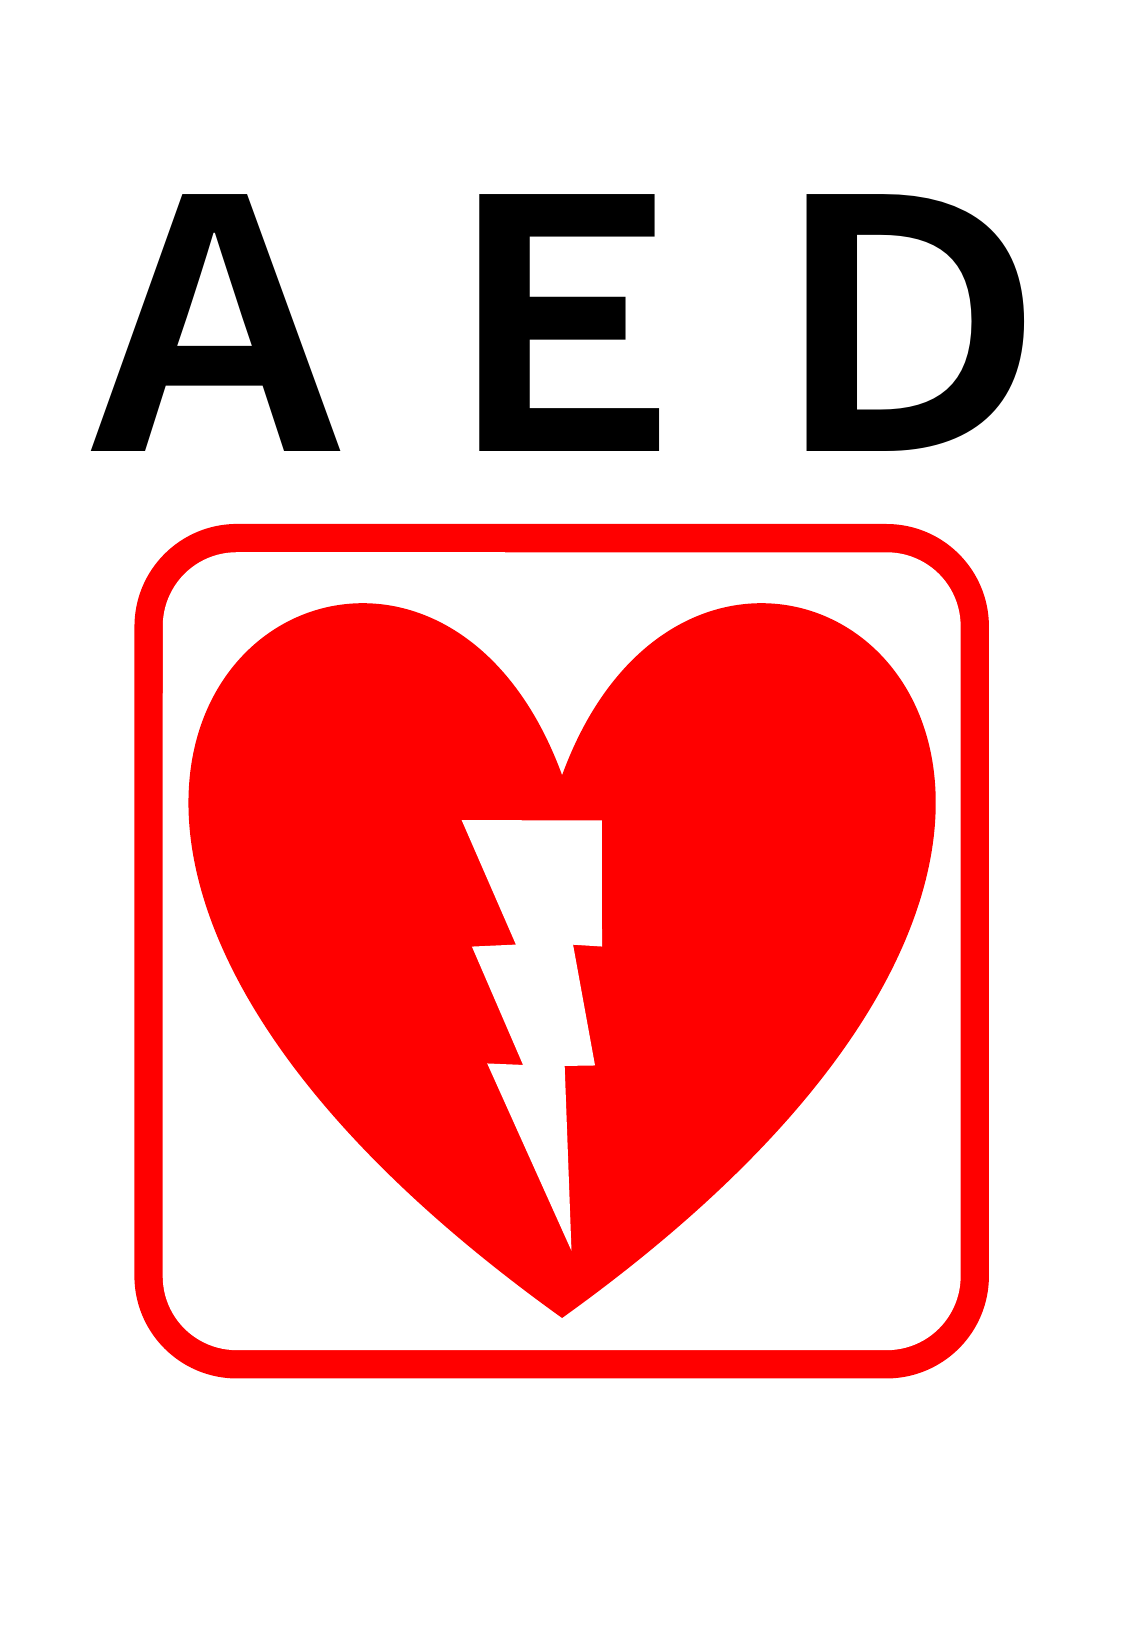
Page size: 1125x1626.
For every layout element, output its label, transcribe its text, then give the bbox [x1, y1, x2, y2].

text_box ＡＥＤ [1, 97, 1125, 528]
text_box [134, 523, 990, 1379]
